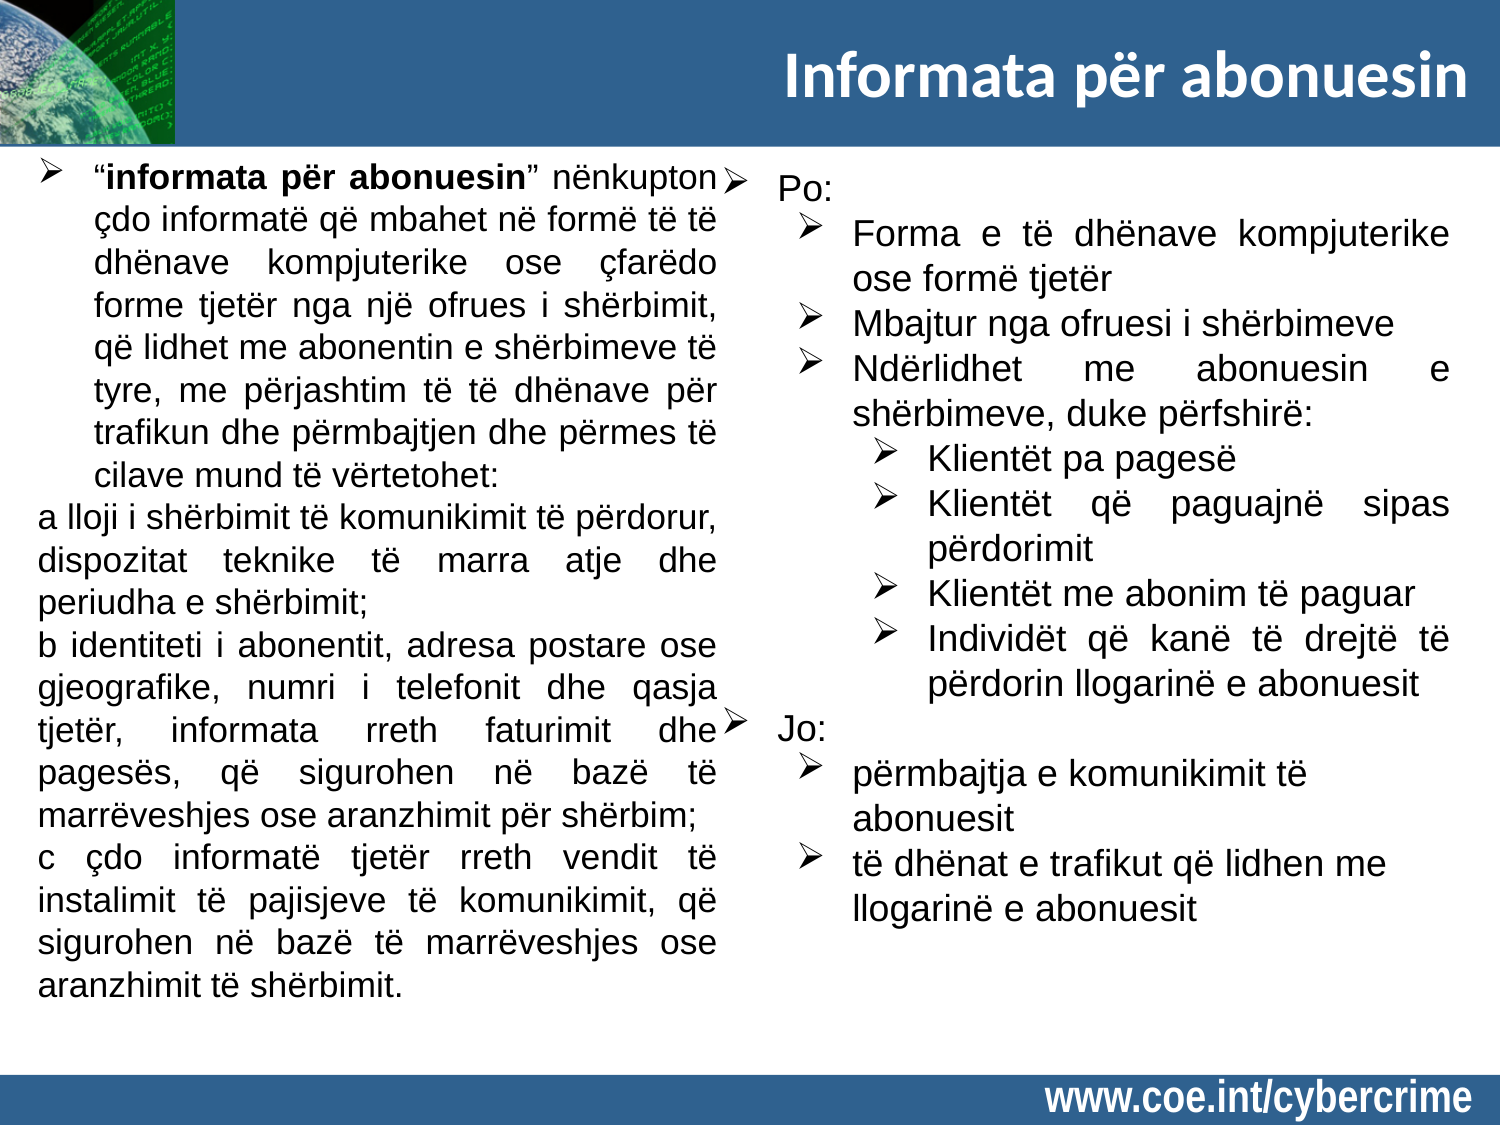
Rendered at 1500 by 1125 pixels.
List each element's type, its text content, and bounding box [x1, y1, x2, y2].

text_box Informata për abonuesin [179, 0, 1500, 149]
text_box Po: Forma e të dhënave kompjuterike ose formë tjetër Mbajtur nga ofruesi i shërbimeve Ndërlidhet me abonuesin e shërbimeve, duke përfshirë: Klientët pa pagesë Klientët që paguajnë sipas përdorimit Klientët me abonim të paguar Individët që kanë të drejtë të përdorin llogarinë e abonuesit Jo: përmbajtja e komunikimit të abonuesit të dhënat e trafikut që lidhen me llogarinë e abonuesit [733, 156, 1465, 936]
picture [0, 0, 175, 144]
text_box “informata për abonuesin” nënkupton çdo informatë që mbahet në formë të të dhënave kompjuterike ose çfarëdo forme tjetër nga një ofrues i shërbimit, që lidhet me abonentin e shërbimeve të tyre, me përjashtim të të dhënave për trafikun dhe përmbajtjen dhe përmes të cilave mund të vërtetohet: a lloji i shërbimit të komunikimit të përdorur, dispozitat teknike të marra atje dhe periudha e shërbimit; b identiteti i abonentit, adresa postare ose gjeografike, numri i telefonit dhe qasja tjetër, informata rreth faturimit dhe pagesës, që sigurohen në bazë të marrëveshjes ose aranzhimit për shërbim; c çdo informatë tjetër rreth vendit të instalimit të pajisjeve të komunikimit, që sigurohen në bazë të marrëveshjes ose aranzhimit të shërbimit. [22, 146, 733, 1012]
text_box www.coe.int/cybercrime [1030, 1059, 1500, 1125]
text_box [0, 1073, 1030, 1125]
